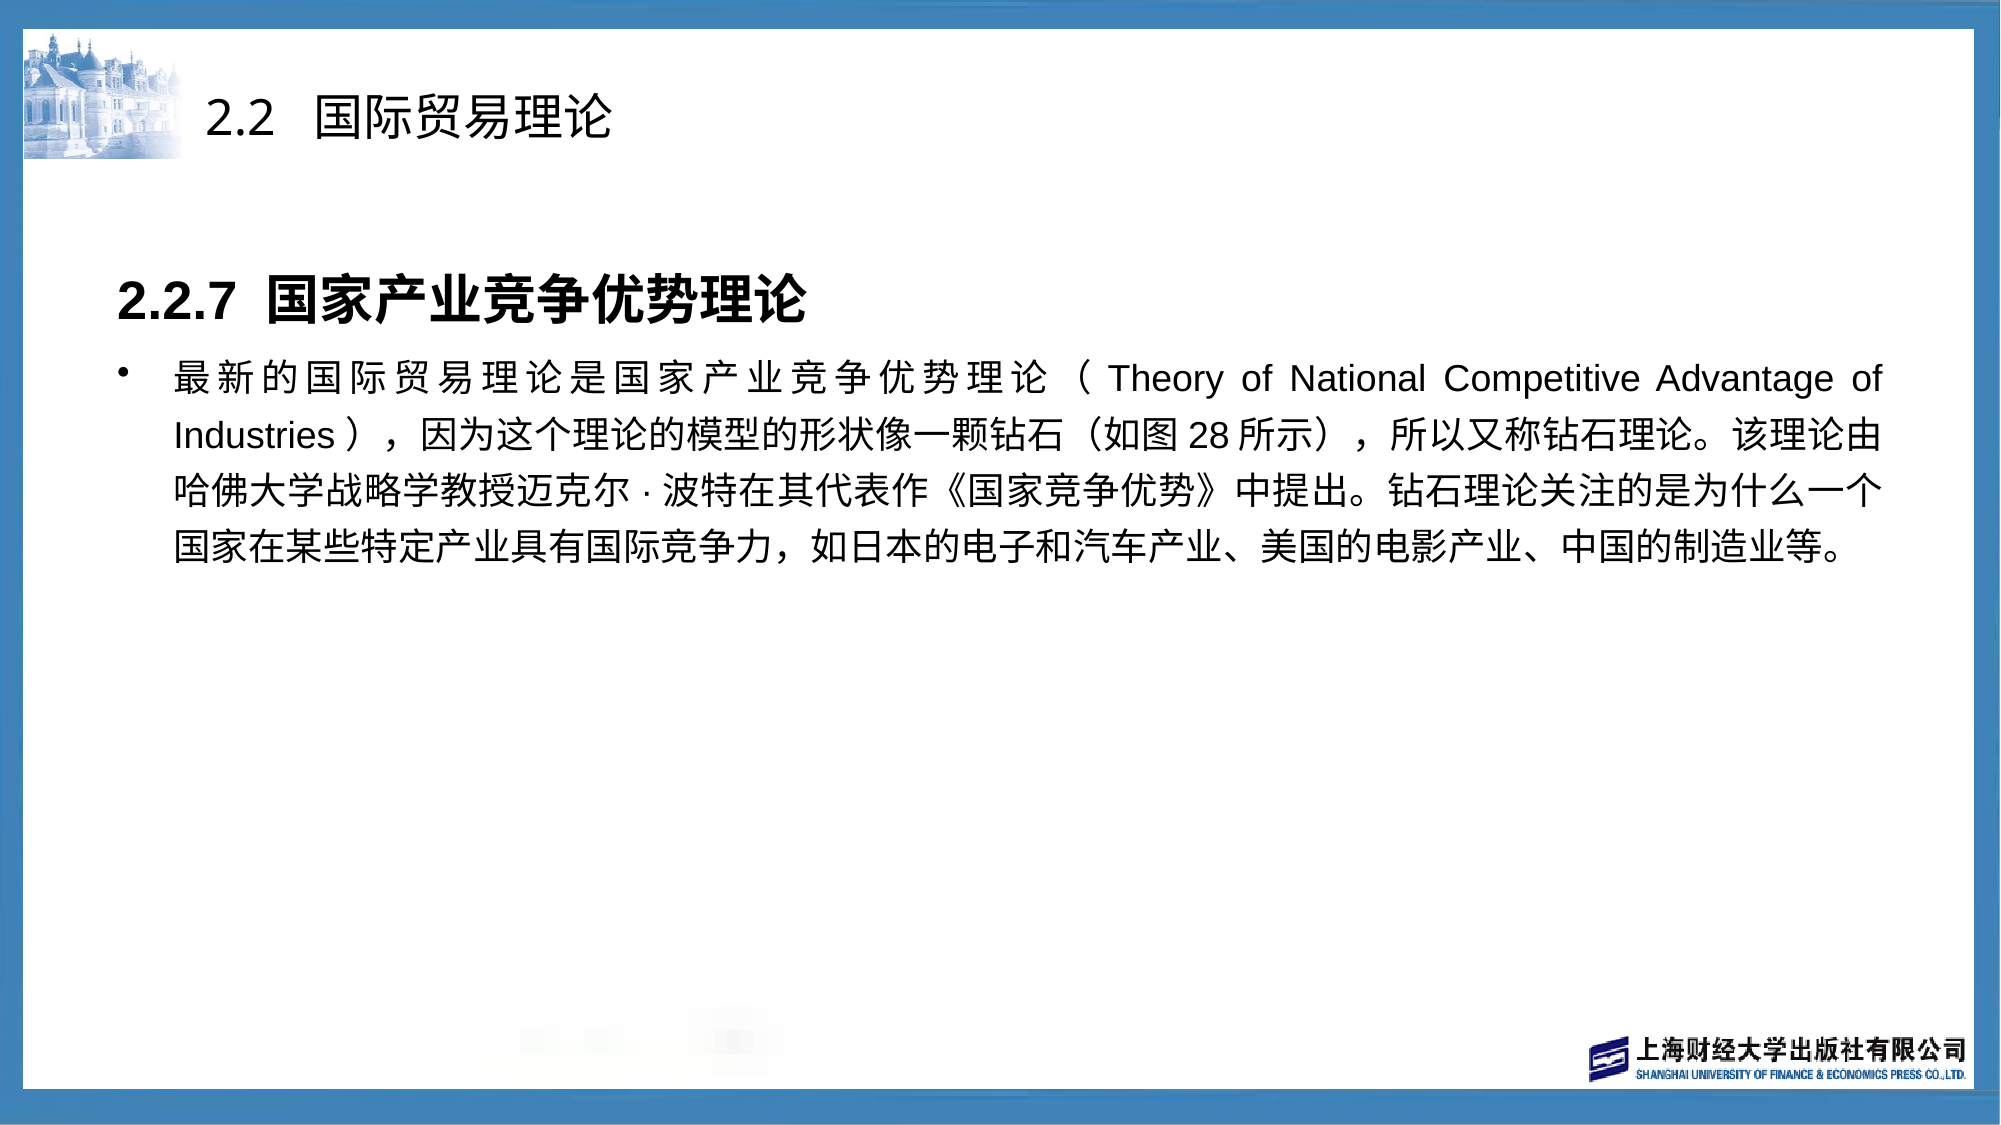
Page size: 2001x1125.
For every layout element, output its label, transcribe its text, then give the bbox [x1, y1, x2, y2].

picture [0, 0, 2001, 1125]
title 2.2 国际贸易理论 [190, 64, 1547, 168]
list 2.2.7 国家产业竞争优势理论 最新的国际贸易理论是国家产业竞争优势理论（Theory of National Competitive Advantage of Industries），因为这个理论的模型的形状像一颗钻石（如图28所示），所以又称钻石理论。该理论由哈佛大学战略学教授迈克尔·波特在其代表作《国家竞争优势》中提出。钻石理论关注的是为什么一个国家在某些特定产业具有国际竞争力，如日本的电子和汽车产业、美国的电影产业、中国的制造业等。 [102, 241, 1898, 1065]
